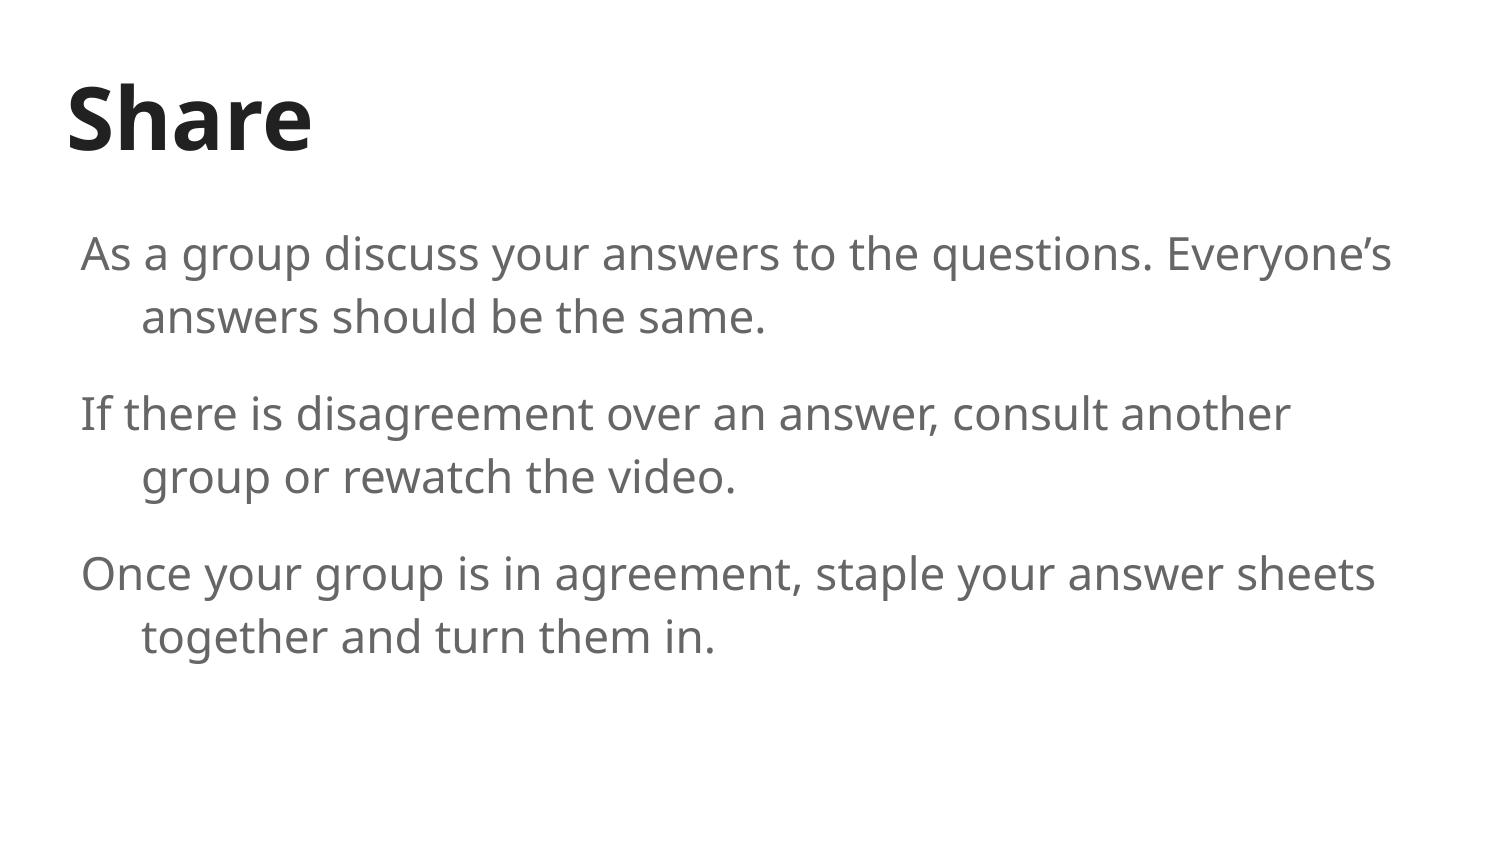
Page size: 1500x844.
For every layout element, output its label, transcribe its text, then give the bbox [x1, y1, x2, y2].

title Share [51, 48, 1449, 180]
list As a group discuss your answers to the questions. Everyone’s answers should be the same. If there is disagreement over an answer, consult another group or rewatch the video. Once your group is in agreement, staple your answer sheets together and turn them in. [51, 201, 1449, 750]
